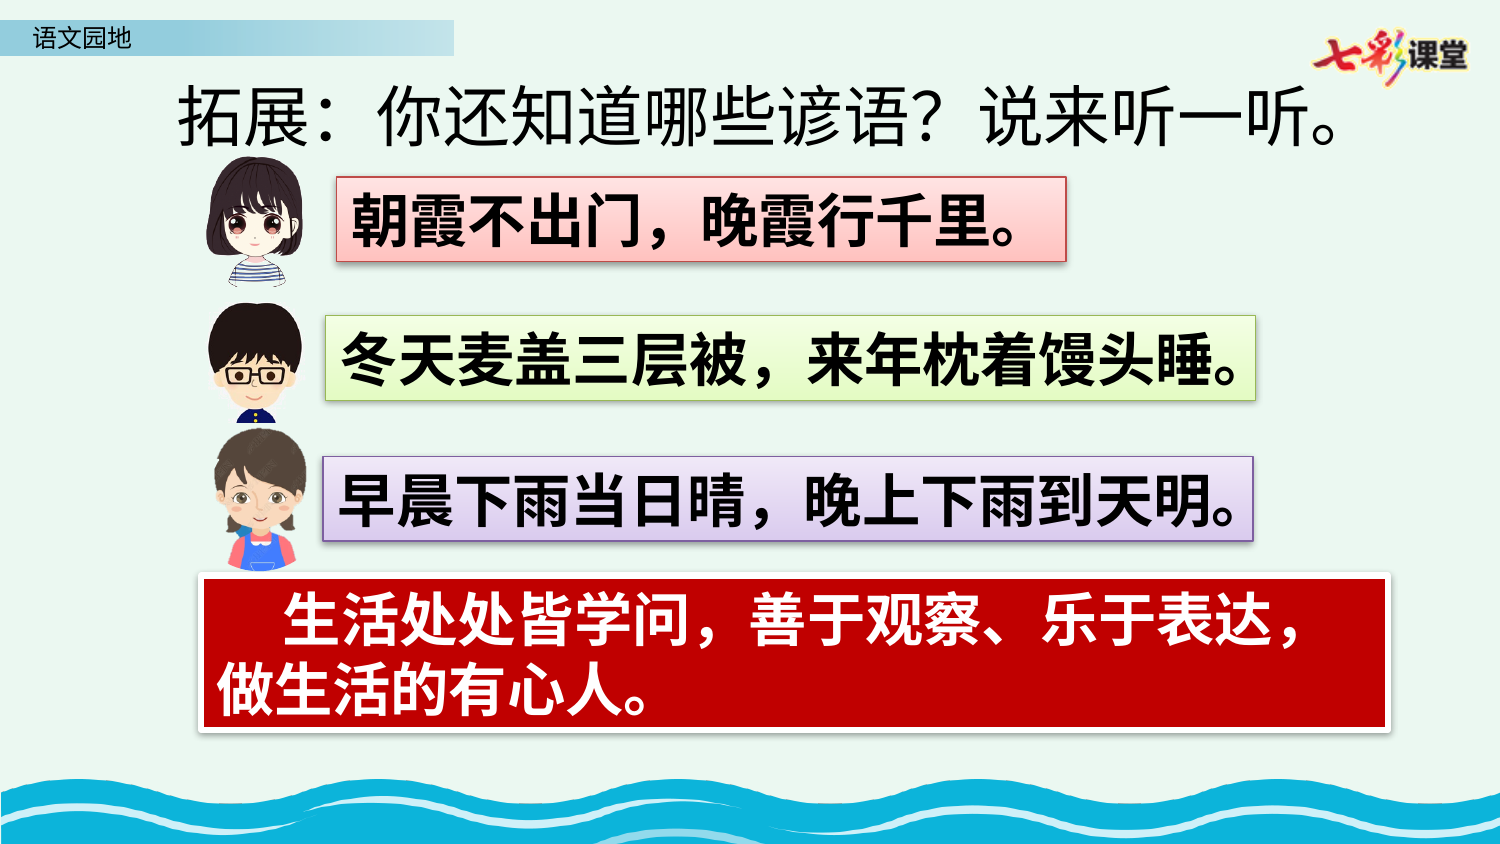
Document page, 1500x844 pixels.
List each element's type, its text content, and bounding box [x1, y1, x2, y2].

text_box 生活处处皆学问，善于观察、乐于表达，做生活的有心人。 [198, 572, 1391, 733]
picture [814, 806, 1500, 838]
text_box 拓展：你还知道哪些谚语？说来听一听。 [130, 67, 1360, 163]
picture [188, 427, 330, 572]
picture [1, 740, 1500, 803]
text_box 朝霞不出门，晚霞行千里。 [336, 176, 1067, 262]
picture [198, 302, 320, 423]
picture [1, 804, 281, 835]
text_box 冬天麦盖三层被，来年枕着馒头睡。 [325, 315, 1256, 401]
text_box 早晨下雨当日晴，晚上下雨到天明。 [334, 456, 1254, 542]
picture [1308, 14, 1477, 95]
picture [195, 152, 314, 288]
picture [323, 797, 698, 828]
picture [597, 829, 759, 844]
